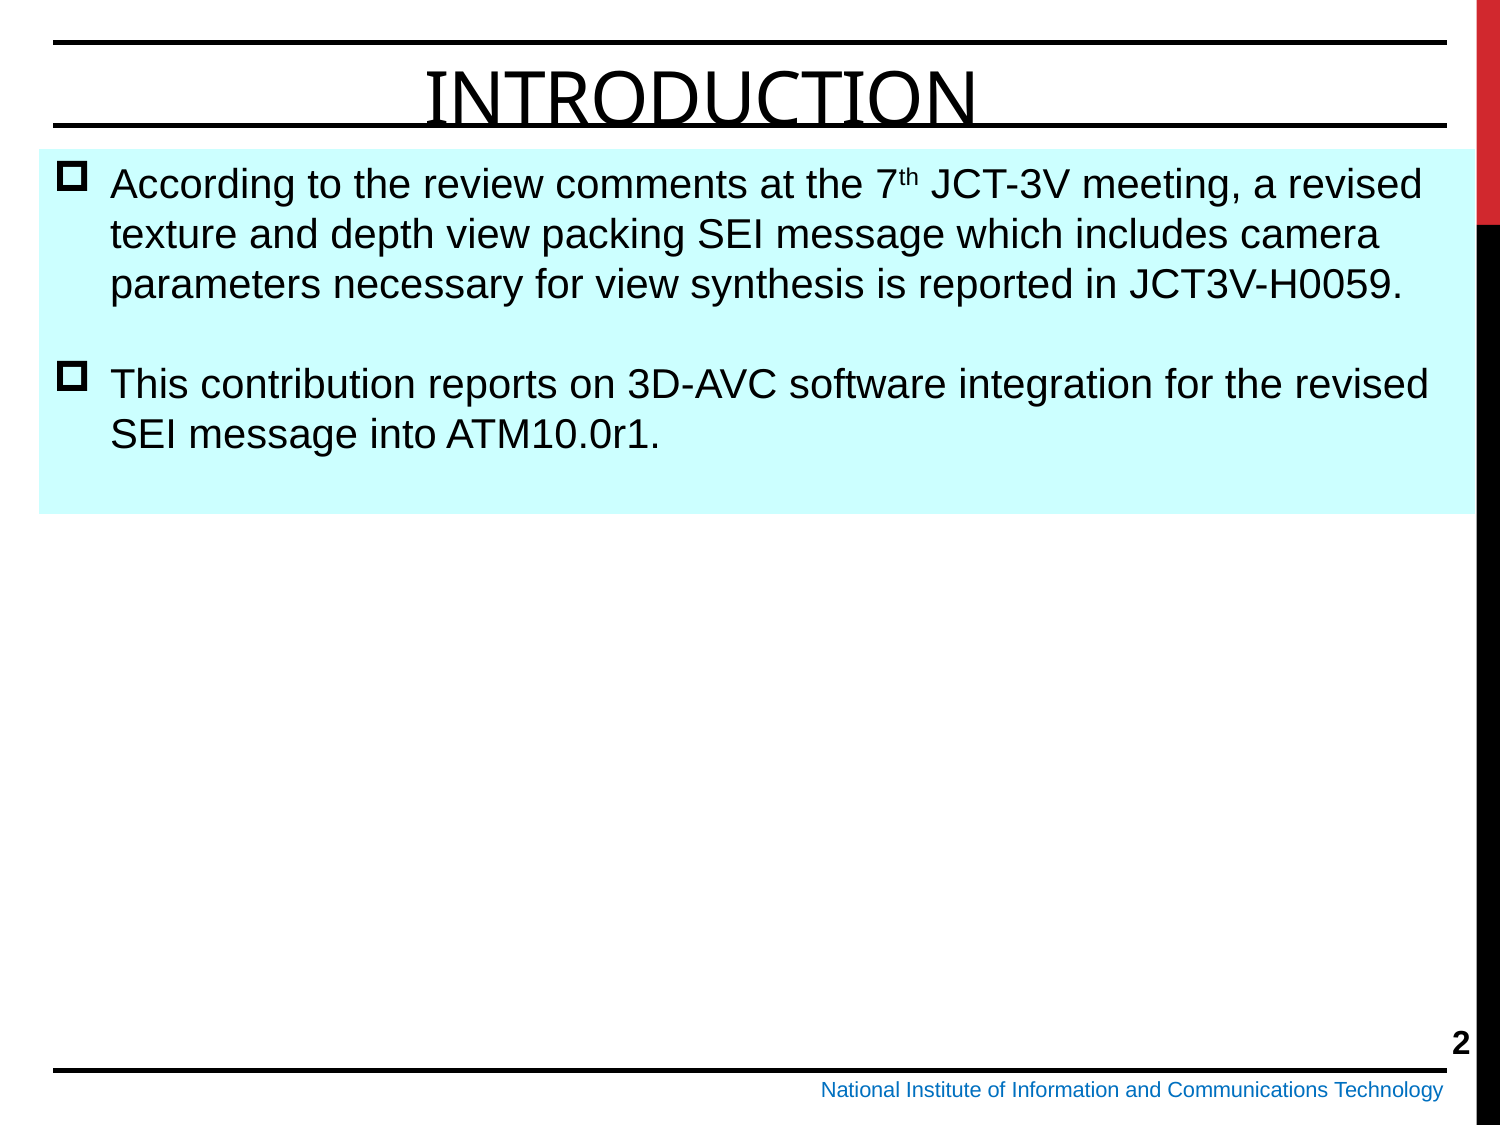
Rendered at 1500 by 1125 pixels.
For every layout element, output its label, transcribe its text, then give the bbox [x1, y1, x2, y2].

slide_number 2 [1423, 1011, 1486, 1072]
text_box According to the review comments at the 7th JCT-3V meeting, a revised texture and depth view packing SEI message which includes camera parameters necessary for view synthesis is reported in JCT3V-H0059. This contribution reports on 3D-AVC software integration for the revised SEI message into ATM10.0r1. [39, 149, 1475, 514]
text_box Introduction [64, 42, 1340, 149]
